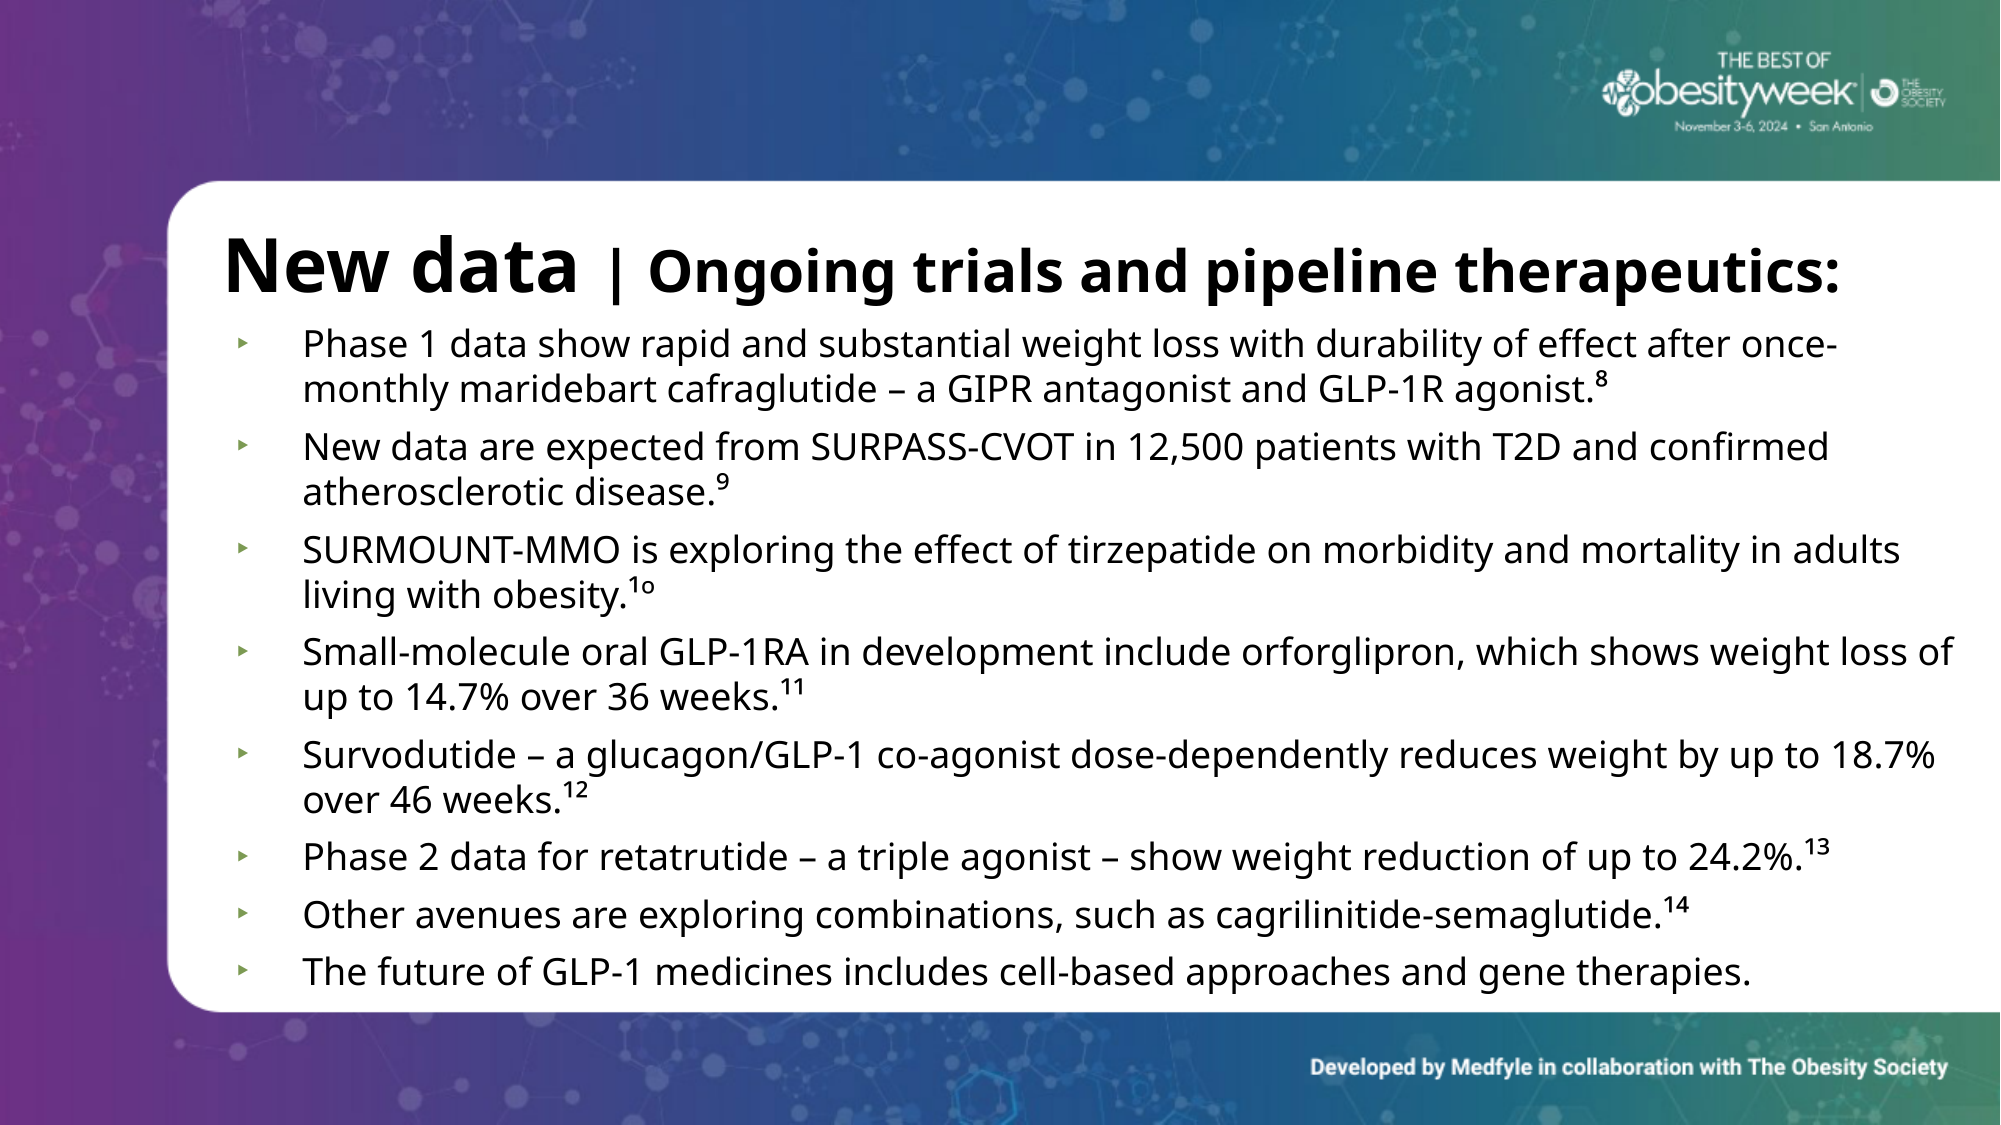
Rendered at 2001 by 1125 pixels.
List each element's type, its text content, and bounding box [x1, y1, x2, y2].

title New data | Ongoing trials and pipeline therapeutics: [207, 211, 1918, 326]
picture [0, 0, 2000, 1125]
list Phase 1 data show rapid and substantial weight loss with durability of effect after once-monthly maridebart cafraglutide – a GIPR antagonist and GLP-1R agonist.⁸ New data are expected from SURPASS-CVOT in 12,500 patients with T2D and confirmed atherosclerotic disease.⁹ SURMOUNT-MMO is exploring the effect of tirzepatide on morbidity and mortality in adults living with obesity.¹º Small-molecule oral GLP-1RA in development include orforglipron, which shows weight loss of up to 14.7% over 36 weeks.¹¹ Survodutide – a glucagon/GLP-1 co-agonist dose-dependently reduces weight by up to 18.7% over 46 weeks.¹² Phase 2 data for retatrutide – a triple agonist – show weight reduction of up to 24.2%.¹³ Other avenues are exploring combinations, such as cagrilinitide-semaglutide.¹⁴ The future of GLP-1 medicines includes cell-based approaches and gene therapies. [212, 312, 1975, 958]
